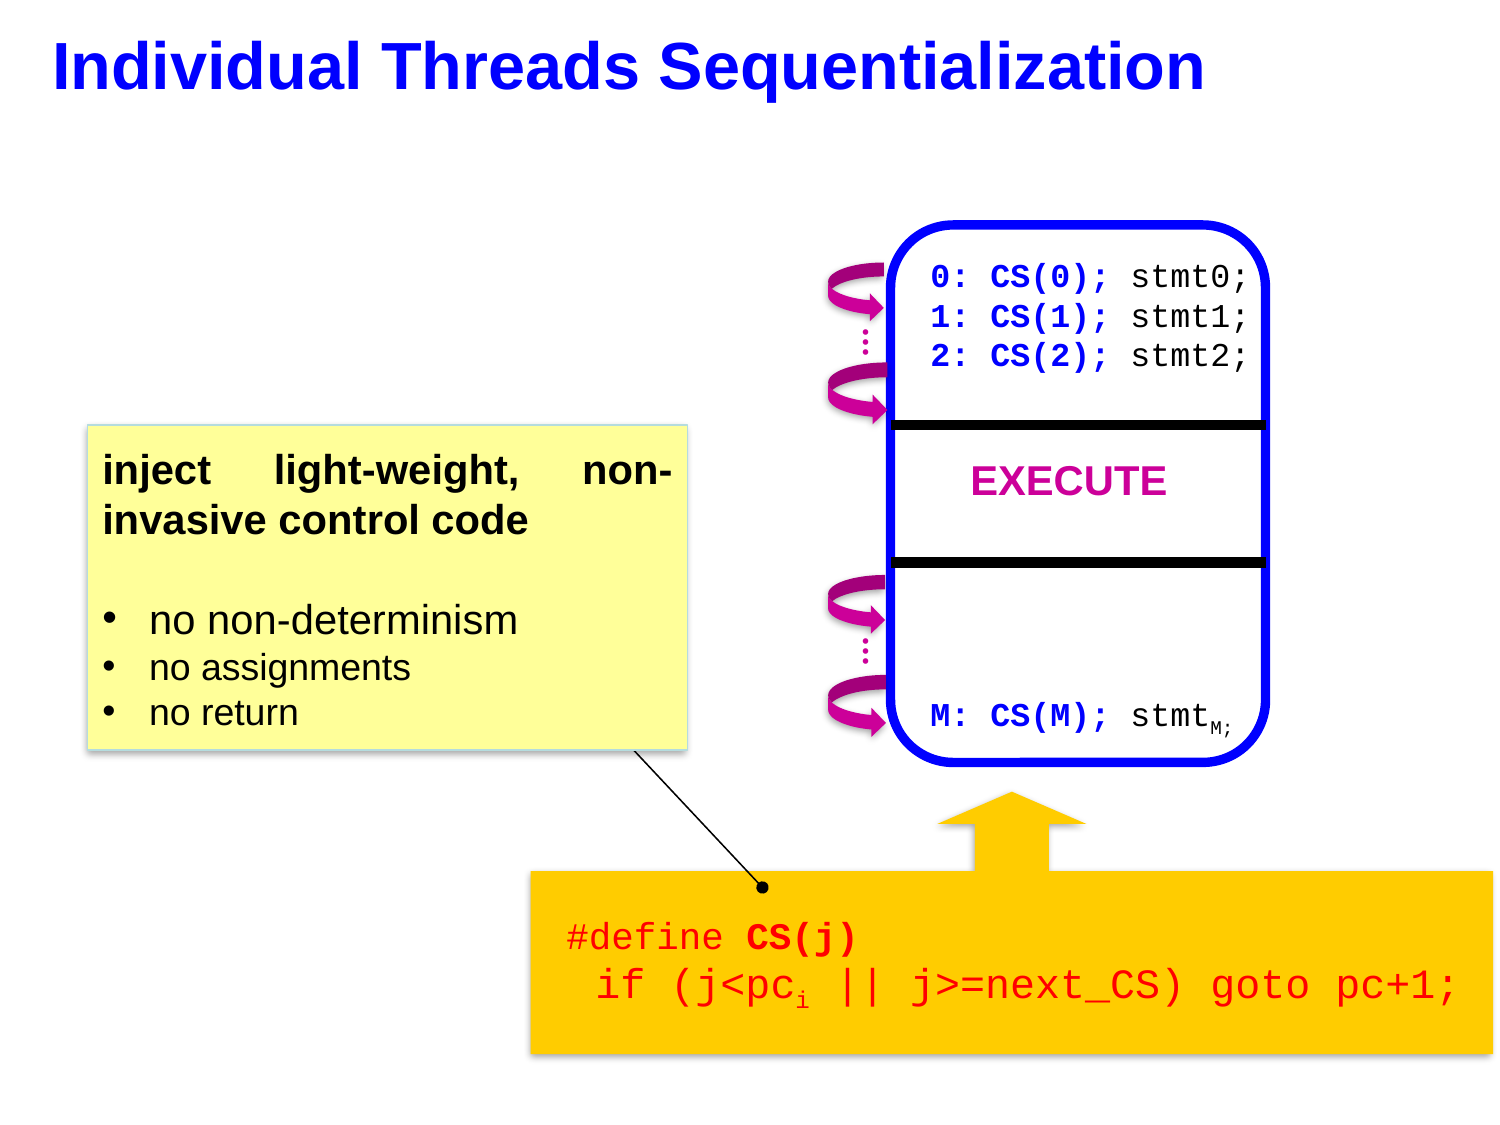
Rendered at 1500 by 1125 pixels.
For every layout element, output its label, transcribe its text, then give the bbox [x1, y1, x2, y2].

text_box 0: CS(0); stmt0; 1: CS(1); stmt1; 2: CS(2); stmt2; EXECUTE M: CS(M); stmtM; [915, 569, 1266, 746]
text_box 0: CS(0); stmt0; 1: CS(1); stmt1; 2: CS(2); stmt2; EXECUTE M: CS(M); stmtM; [915, 430, 1266, 557]
text_box 0: CS(0); stmt0; 1: CS(1); stmt1; 2: CS(2); stmt2; EXECUTE M: CS(M); stmtM; [915, 246, 1266, 420]
text_box [827, 693, 887, 738]
text_box #define CS(j) if (j<pci || j>=next_CS) goto pc+1; [529, 790, 1494, 1055]
title Individual Threads Sequentialization [0, 0, 1500, 126]
text_box ... [803, 618, 904, 693]
text_box [827, 385, 889, 425]
text_box ... [803, 309, 904, 385]
text_box [827, 261, 885, 309]
text_box inject light-weight, non-invasive control code no non-determinism no assignments no return [87, 424, 688, 751]
text_box [827, 574, 886, 618]
list [24, 160, 1476, 1099]
text_box [641, 759, 769, 894]
